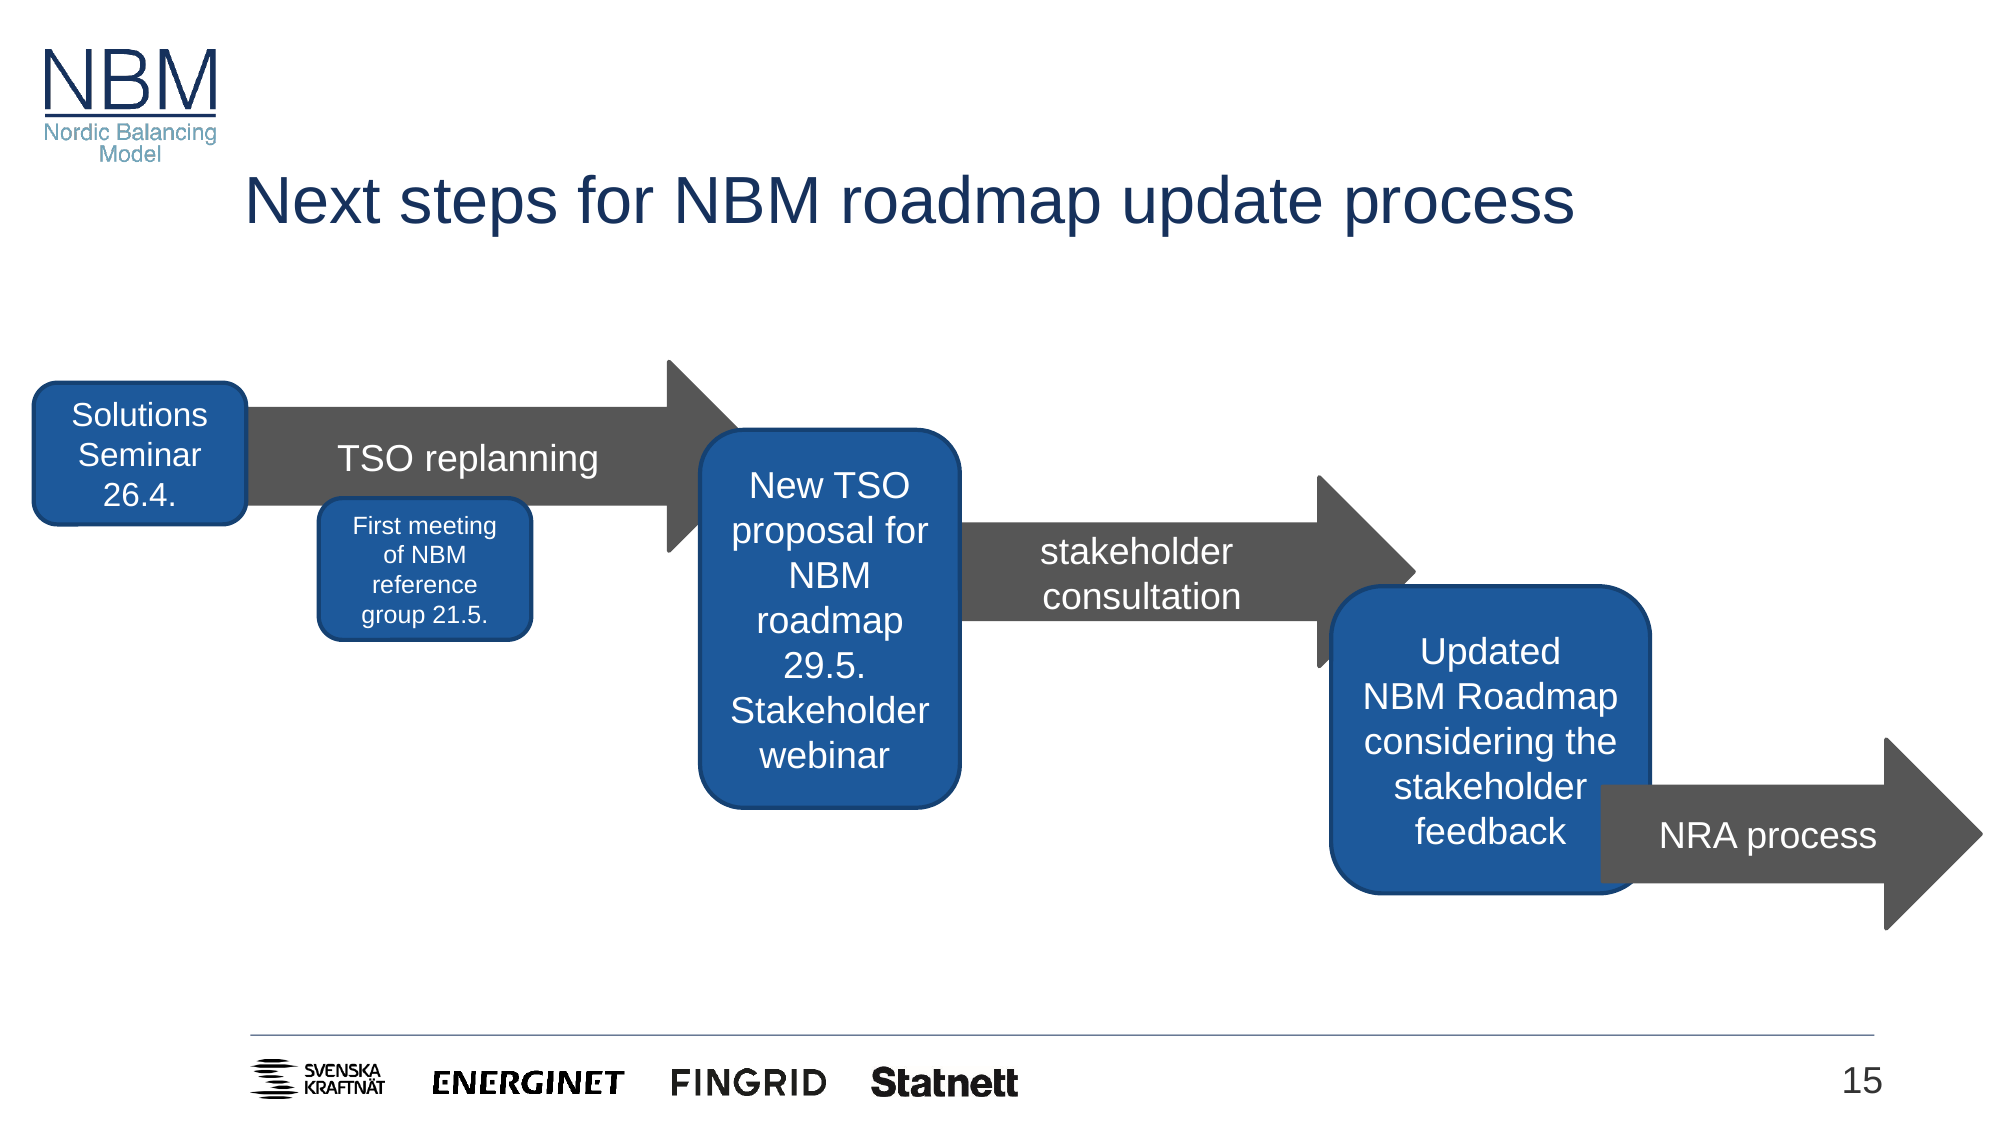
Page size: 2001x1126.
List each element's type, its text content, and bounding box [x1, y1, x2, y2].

title Next steps for NBM roadmap update process [244, 149, 1869, 327]
text_box TSO replanning [248, 359, 738, 553]
text_box stakeholder consultation [962, 475, 1416, 669]
picture [35, 29, 222, 172]
picture [250, 1059, 385, 1099]
picture [871, 1066, 1018, 1097]
picture [672, 1068, 826, 1096]
text_box Updated NBM Roadmap considering the stakeholder feedback [1329, 584, 1653, 896]
picture [430, 1068, 627, 1096]
text_box New TSO proposal for NBM roadmap 29.5. Stakeholder webinar [697, 427, 962, 810]
text_box Solutions Seminar 26.4. [31, 380, 249, 527]
text_box NRA process [1600, 737, 1983, 931]
text_box First meeting of NBM reference group 21.5. [316, 496, 534, 642]
